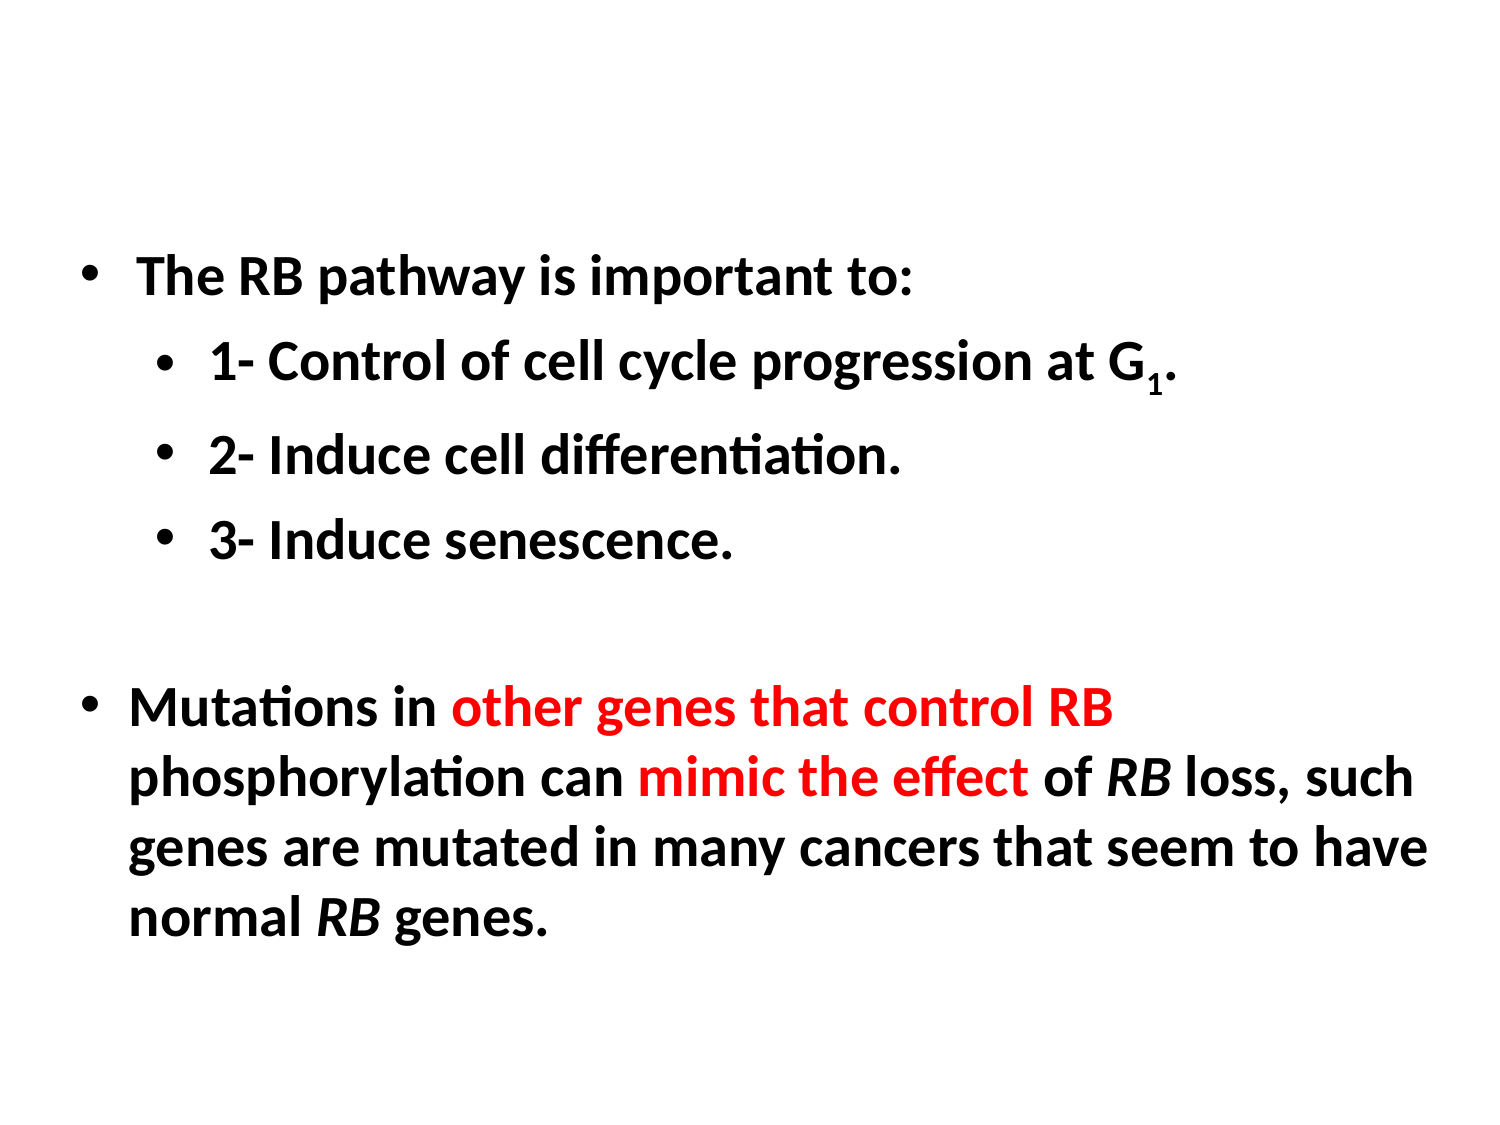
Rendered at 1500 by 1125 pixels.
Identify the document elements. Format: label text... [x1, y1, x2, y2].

list The RB pathway is important to: 1- Control of cell cycle progression at G1. 2- Induce cell differentiation. 3- Induce senescence. Mutations in other genes that control RB phosphorylation can mimic the effect of RB loss, such genes are mutated in many cancers that seem to have normal RB genes. [79, 140, 1430, 1048]
